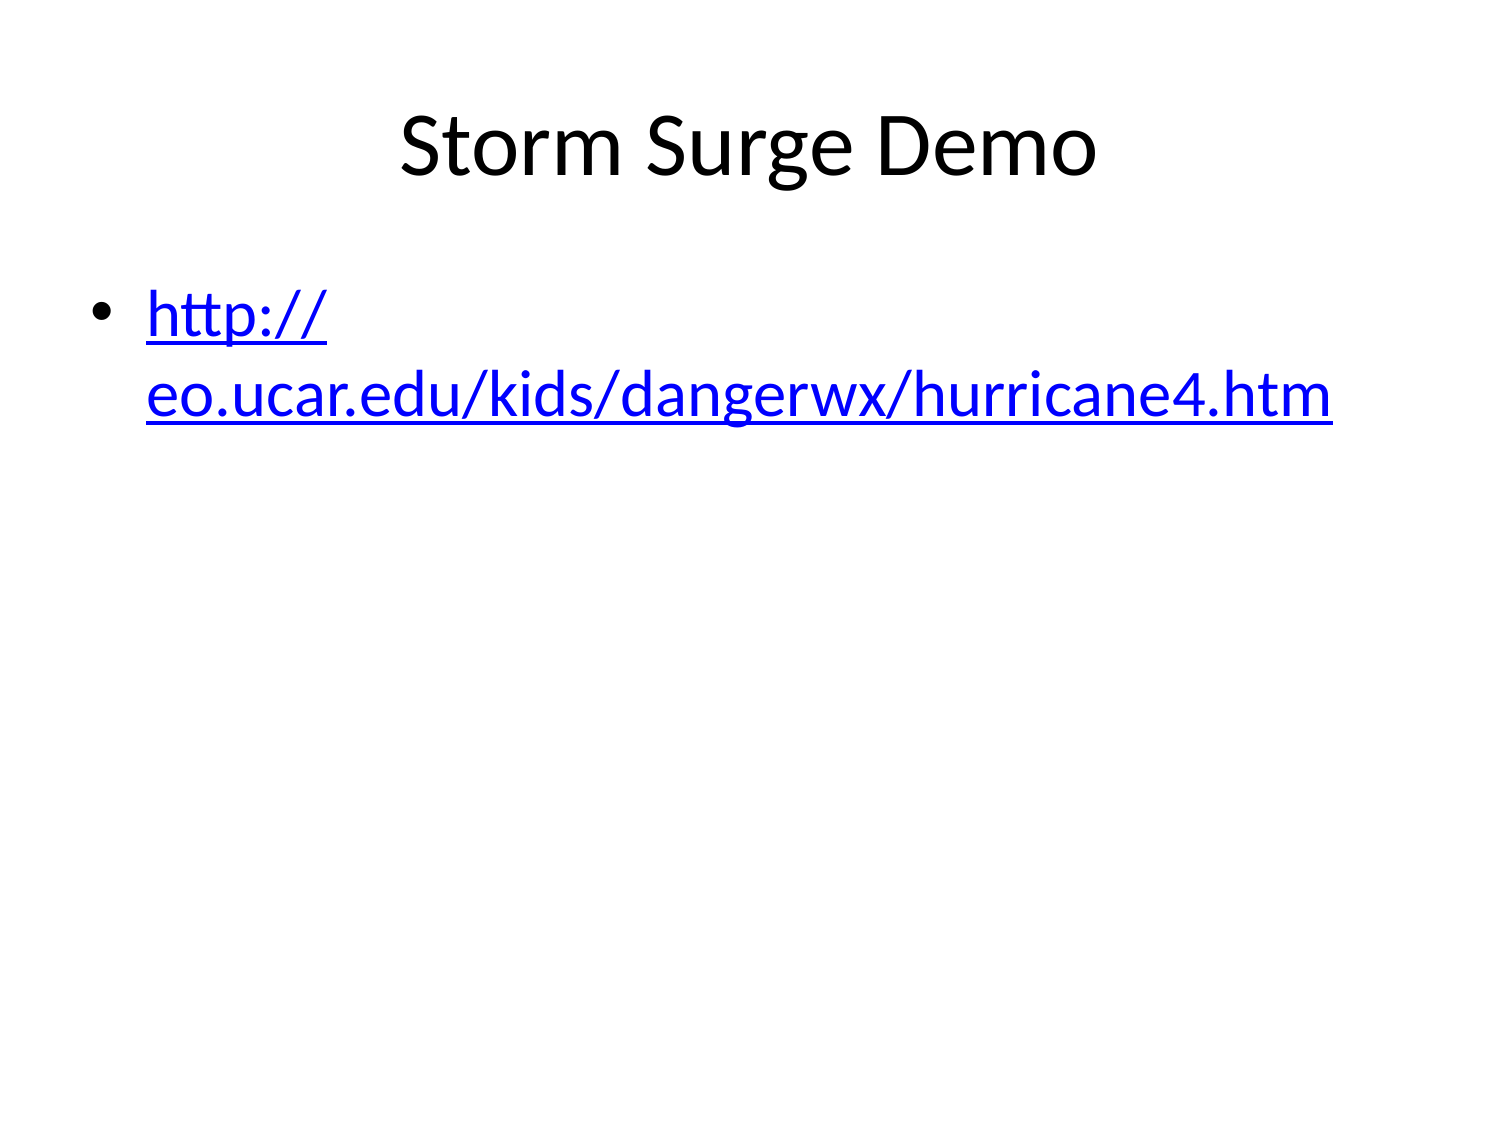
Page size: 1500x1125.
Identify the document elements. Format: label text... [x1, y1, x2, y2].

title Storm Surge Demo [75, 45, 1425, 233]
list http://eo.ucar.edu/kids/dangerwx/hurricane4.htm [75, 262, 1425, 1005]
